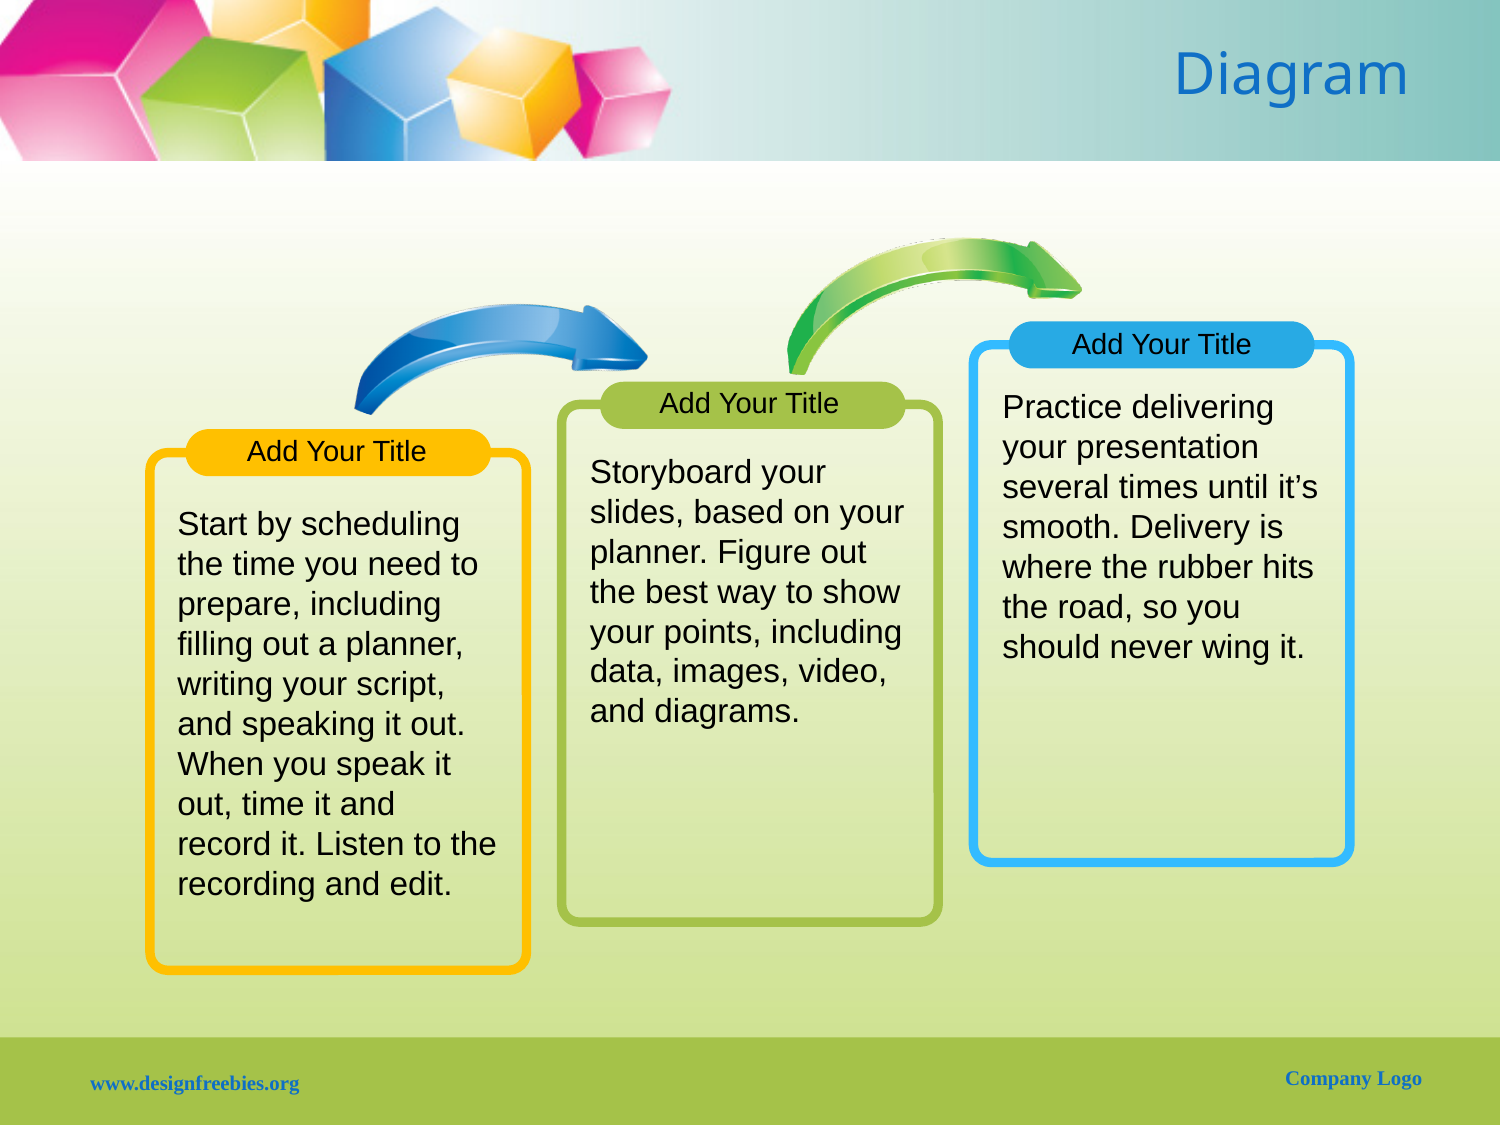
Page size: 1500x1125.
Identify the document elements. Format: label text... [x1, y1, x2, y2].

slide_number www.designfreebies.org [75, 1062, 425, 1113]
text_box Practice delivering your presentation several times until it’s smooth. Delivery is where the rubber hits the road, so you should never wing it. [987, 377, 1338, 672]
text_box Storyboard your slides, based on your planner. Figure out the best way to show your points, including data, images, video, and diagrams. [575, 442, 925, 737]
text_box [185, 429, 490, 477]
text_box [973, 344, 1350, 863]
text_box Start by scheduling the time you need to prepare, including filling out a planner, writing your script, and speaking it out. When you speak it out, time it and record it. Listen to the recording and edit. [162, 495, 513, 910]
footer Company Logo [962, 1057, 1438, 1105]
picture [0, 0, 1500, 1037]
text_box [561, 404, 939, 923]
text_box [149, 452, 527, 971]
title Diagram [75, 24, 1425, 118]
text_box [645, 383, 906, 429]
text_box [1267, 321, 1315, 369]
text_box Add Your Title [645, 377, 855, 427]
text_box Add Your Title [1087, 318, 1267, 369]
text_box Add Your Title [231, 424, 442, 475]
